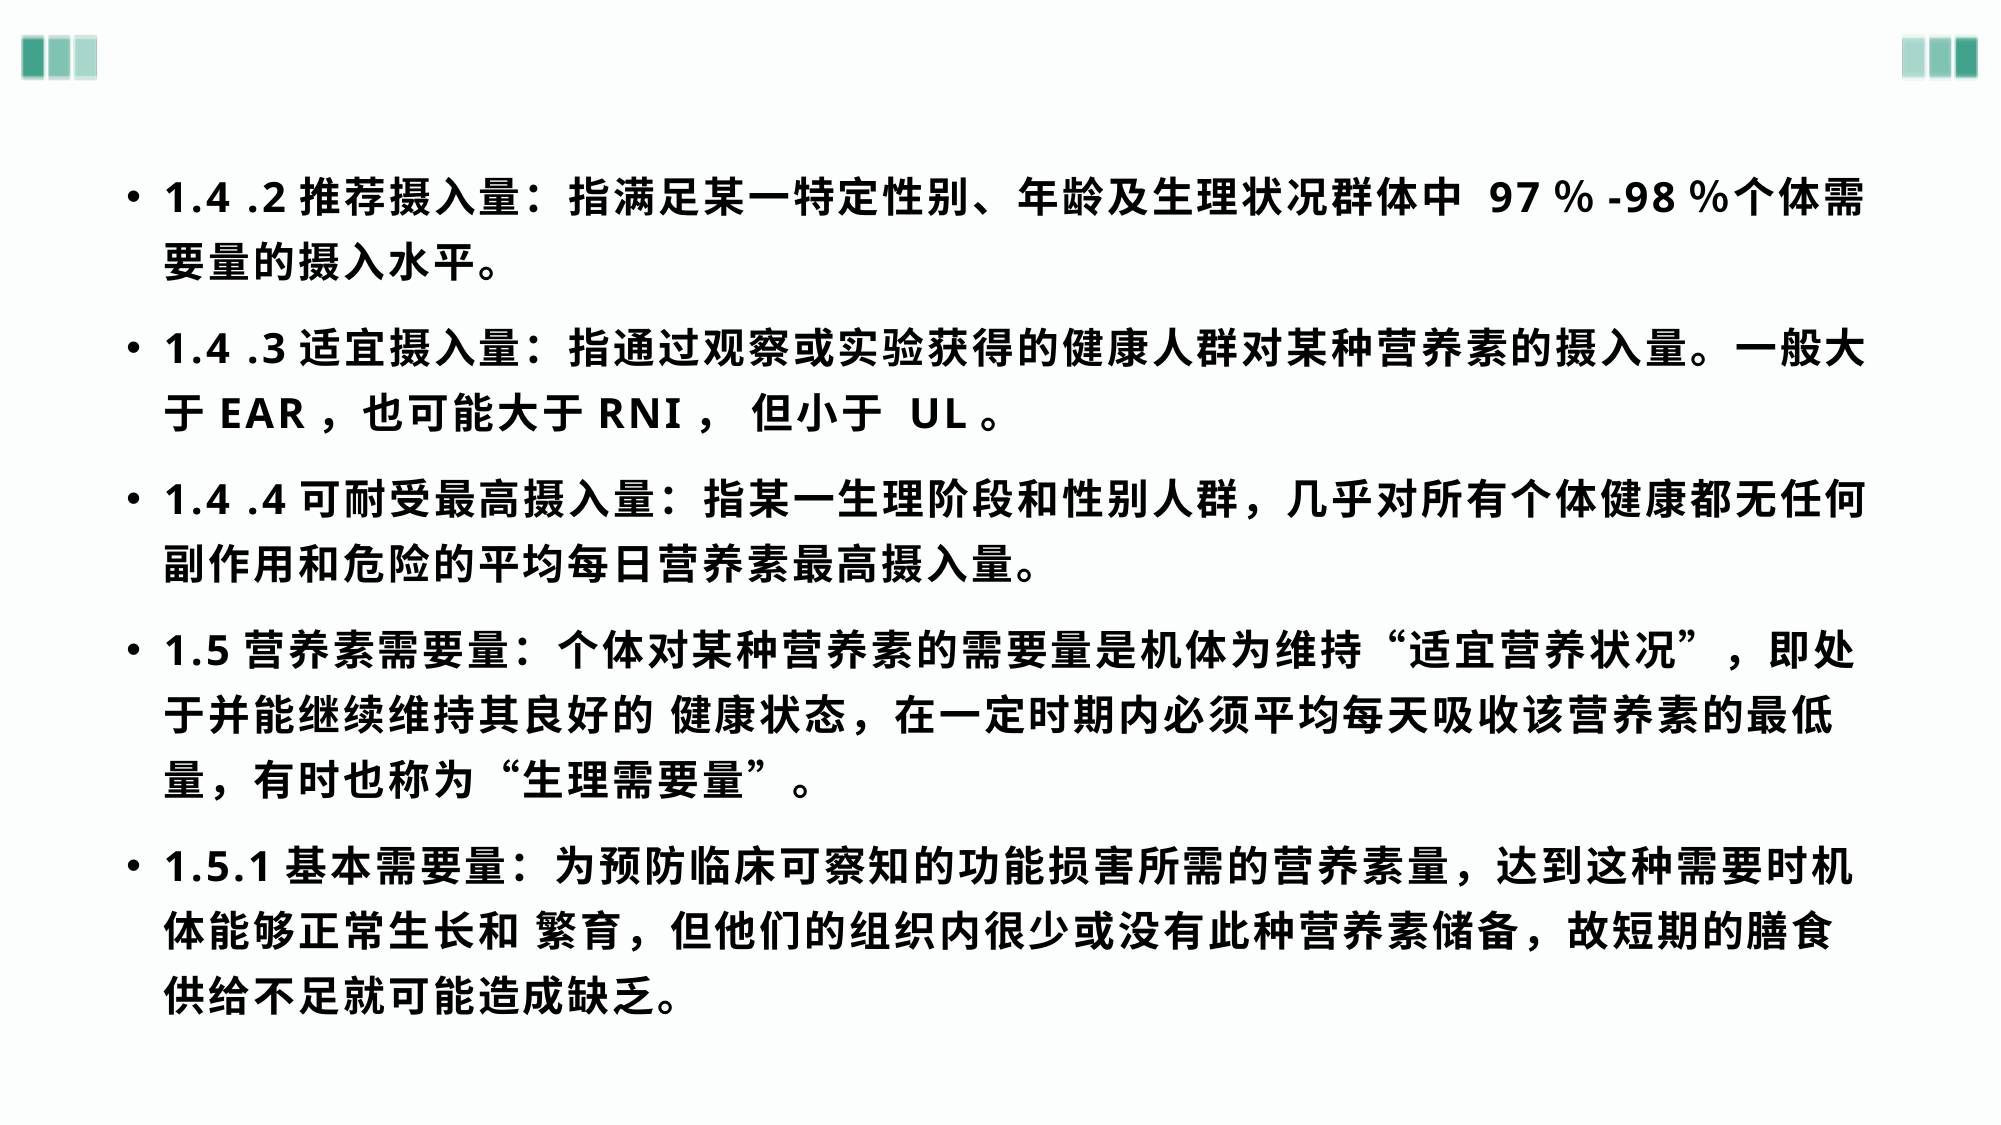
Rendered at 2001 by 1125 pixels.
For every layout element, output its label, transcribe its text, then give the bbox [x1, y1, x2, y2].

list 1.4 .2推荐摄入量：指满足某一特定性别、年龄及生理状况群体中 97％-98％个体需要量的摄入水平。 1.4 .3适宜摄入量：指通过观察或实验获得的健康人群对某种营养素的摄入量。一般大于EAR，也可能大于RNI， 但小于 UL。 1.4 .4可耐受最高摄入量：指某一生理阶段和性别人群，几乎对所有个体健康都无任何副作用和危险的平均每日营养素最高摄入量。 1.5营养素需要量：个体对某种营养素的需要量是机体为维持“适宜营养状况”，即处于并能继续维持其良好的 健康状态，在一定时期内必须平均每天吸收该营养素的最低量，有时也称为“生理需要量”。 1.5.1基本需要量：为预防临床可察知的功能损害所需的营养素量，达到这种需要时机体能够正常生长和 繁育，但他们的组织内很少或没有此种营养素储备，故短期的膳食供给不足就可能造成缺乏。 [109, 156, 1891, 1041]
picture [0, 0, 119, 119]
picture [1881, 0, 2000, 118]
